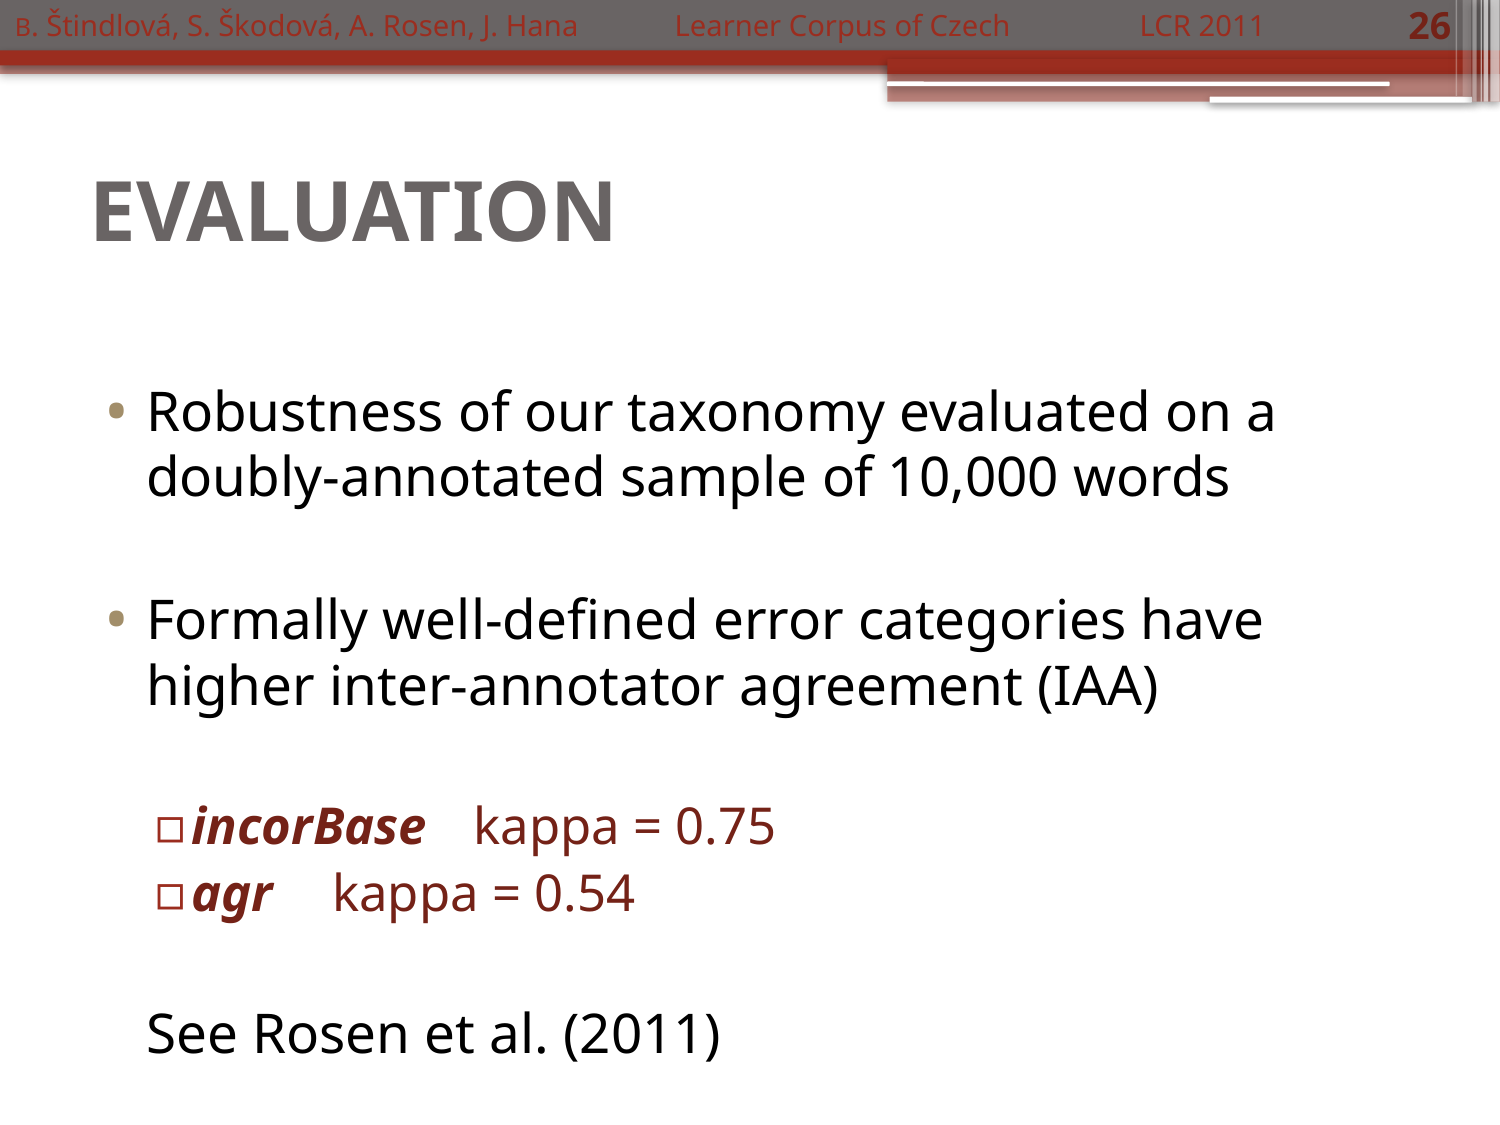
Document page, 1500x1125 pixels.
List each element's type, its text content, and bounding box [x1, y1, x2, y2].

text_box B. Štindlová, S. Škodová, A. Rosen, J. Hana Learner Corpus of Czech LCR 2011 [0, 0, 1341, 75]
title EVALUATION [75, 137, 1425, 279]
list Robustness of our taxonomy evaluated on a doubly-annotated sample of 10,000 words Formally well-defined error categories have higher inter-annotator agreement (IAA) incorBase kappa = 0.75 agr kappa = 0.54 See Rosen et al. (2011) [75, 368, 1425, 1079]
slide_number 26 [1341, 0, 1466, 61]
